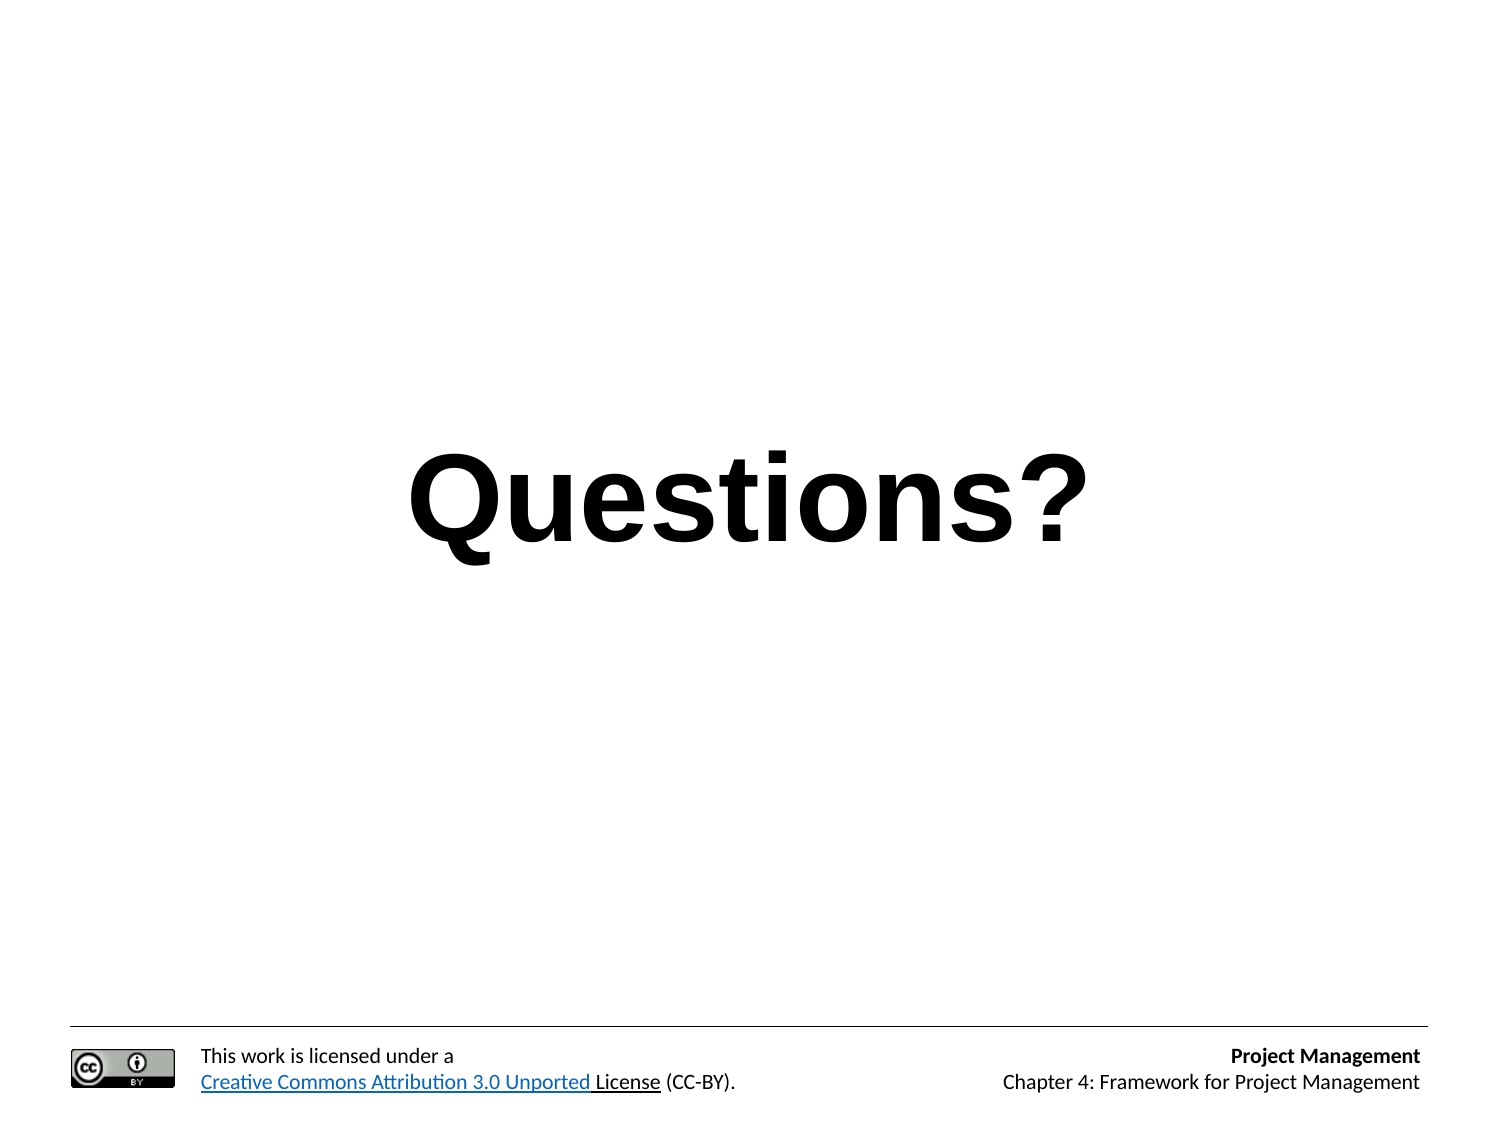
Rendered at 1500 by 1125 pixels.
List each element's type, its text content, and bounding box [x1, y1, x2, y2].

picture [71, 1049, 175, 1088]
title Questions? [112, 184, 1388, 576]
